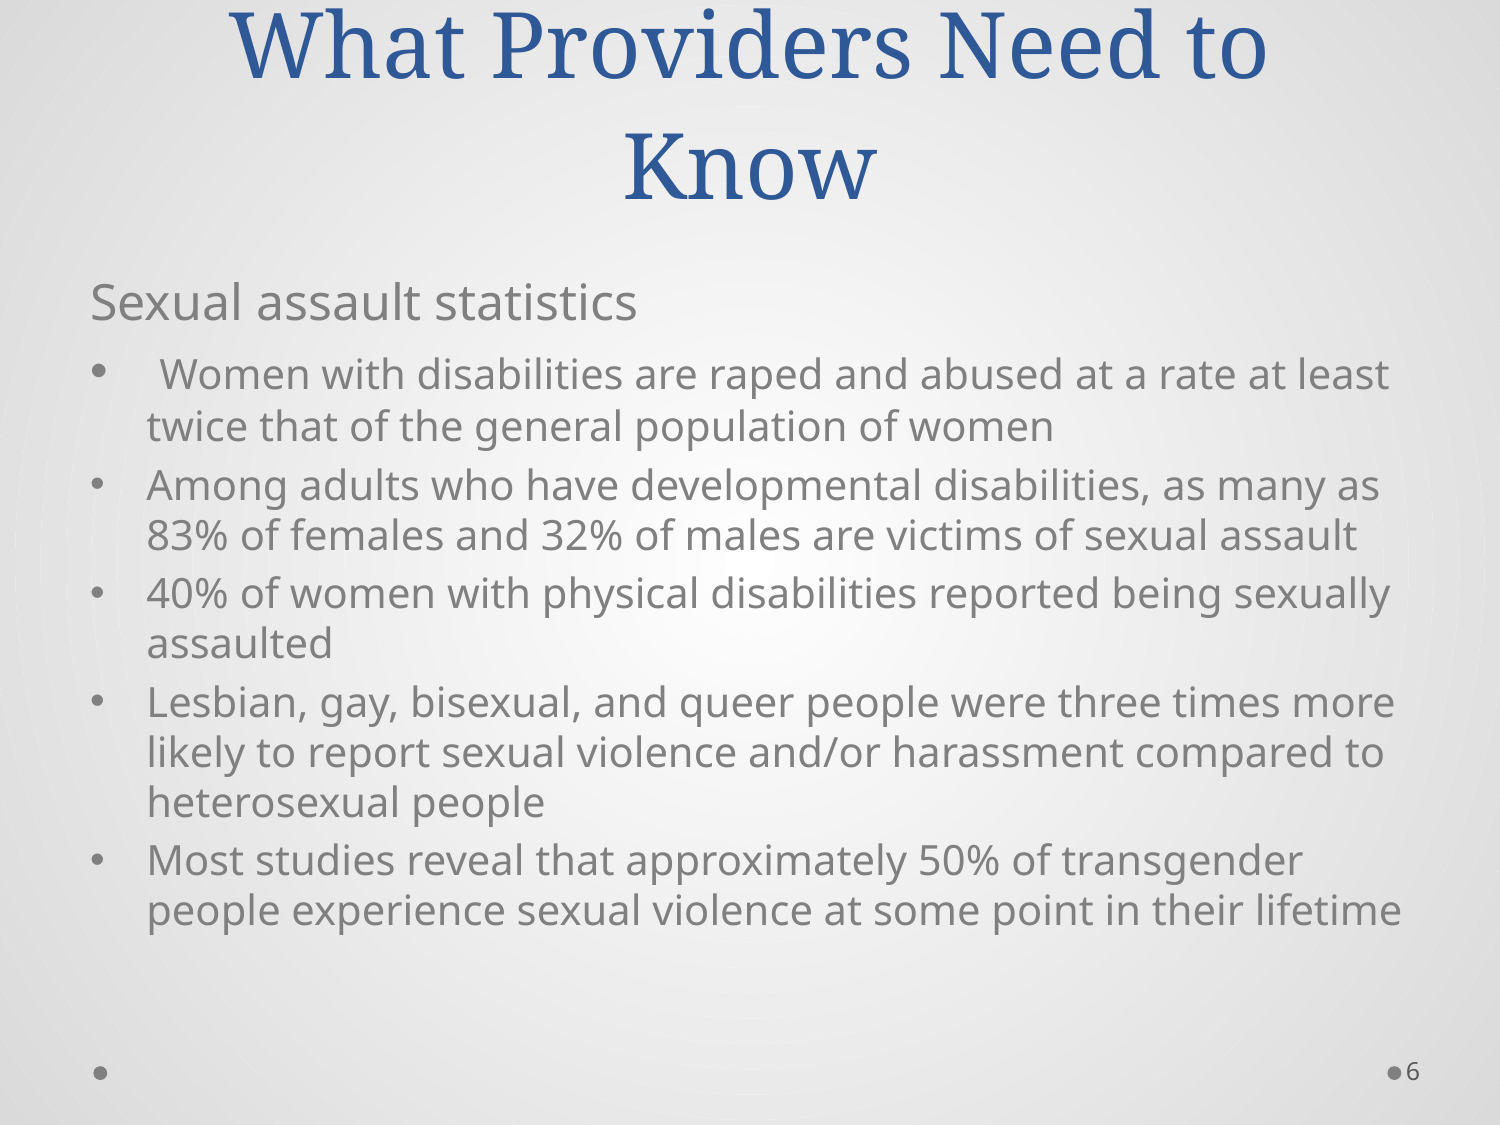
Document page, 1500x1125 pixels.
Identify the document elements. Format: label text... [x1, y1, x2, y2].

title What Providers Need to Know [75, 0, 1425, 225]
list Sexual assault statistics Women with disabilities are raped and abused at a rate at least twice that of the general population of women Among adults who have developmental disabilities, as many as 83% of females and 32% of males are victims of sexual assault 40% of women with physical disabilities reported being sexually assaulted Lesbian, gay, bisexual, and queer people were three times more likely to report sexual violence and/or harassment compared to heterosexual people Most studies reveal that approximately 50% of transgender people experience sexual violence at some point in their lifetime [75, 262, 1425, 1063]
slide_number 6 [1401, 1042, 1494, 1103]
